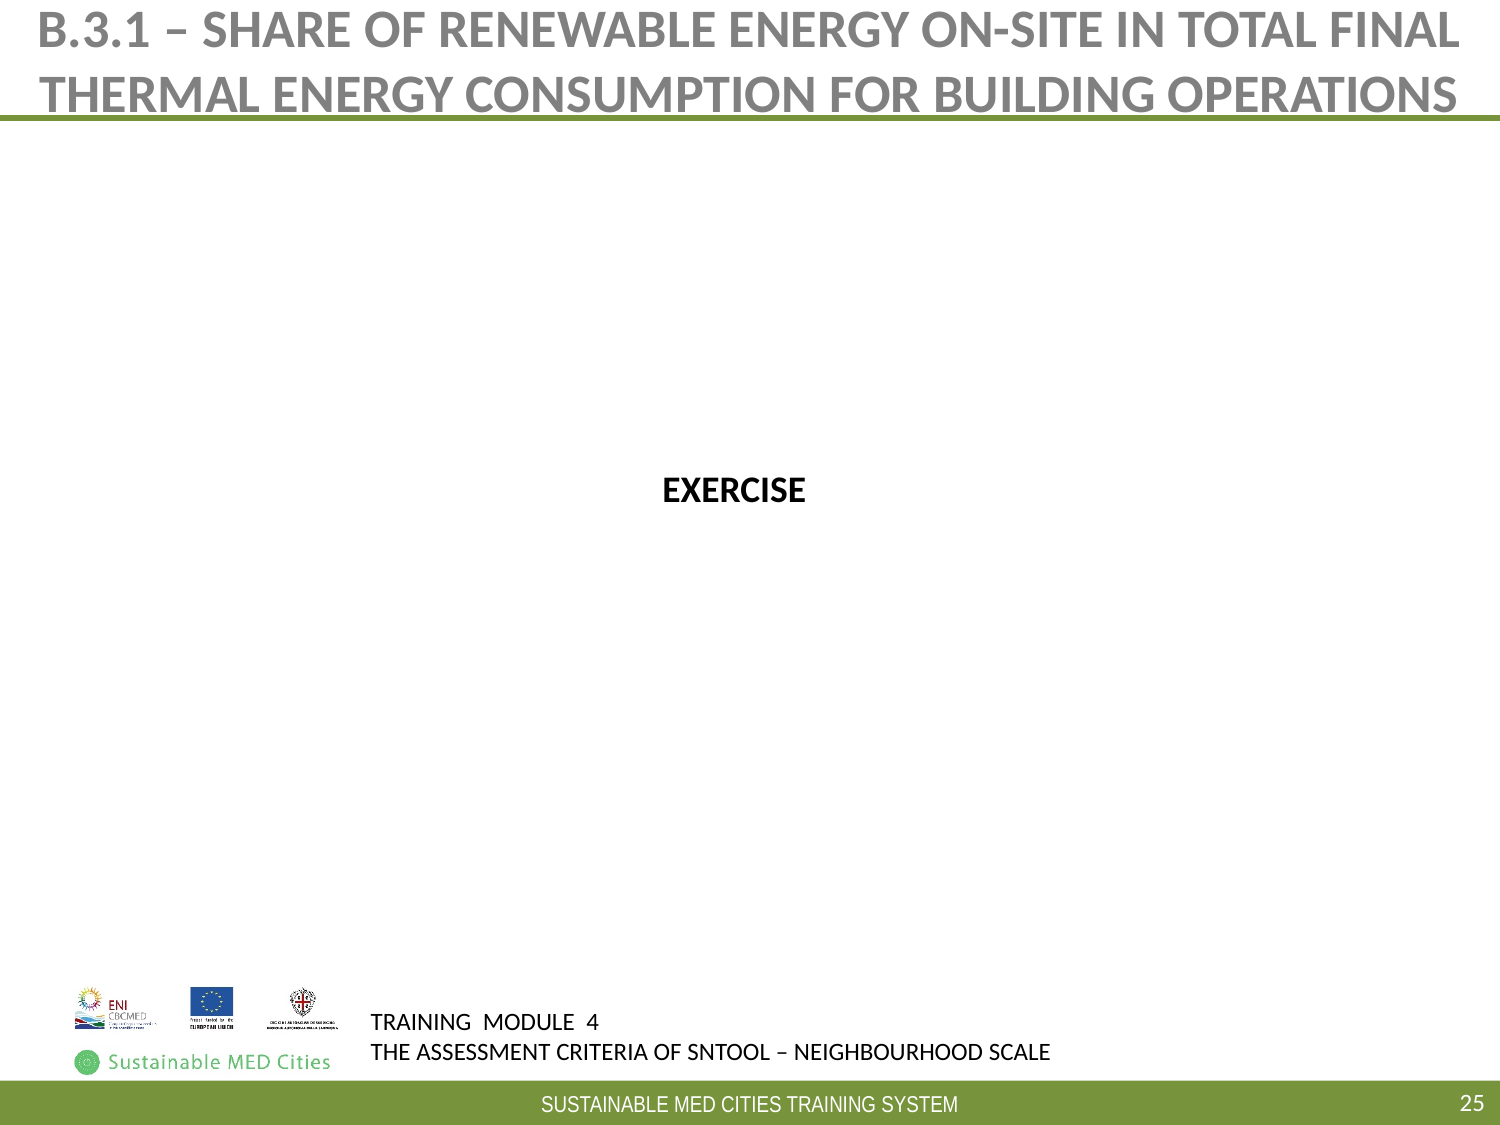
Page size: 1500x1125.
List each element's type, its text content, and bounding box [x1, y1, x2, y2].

title B.3.1 – SHARE OF RENEWABLE ENERGY ON-SITE IN TOTAL FINAL THERMAL ENERGY CONSUMPTION FOR BUILDING OPERATIONS [0, 0, 1500, 117]
picture [62, 978, 356, 1080]
list EXERCISE [43, 262, 1425, 944]
slide_number 25 [1149, 1076, 1500, 1125]
